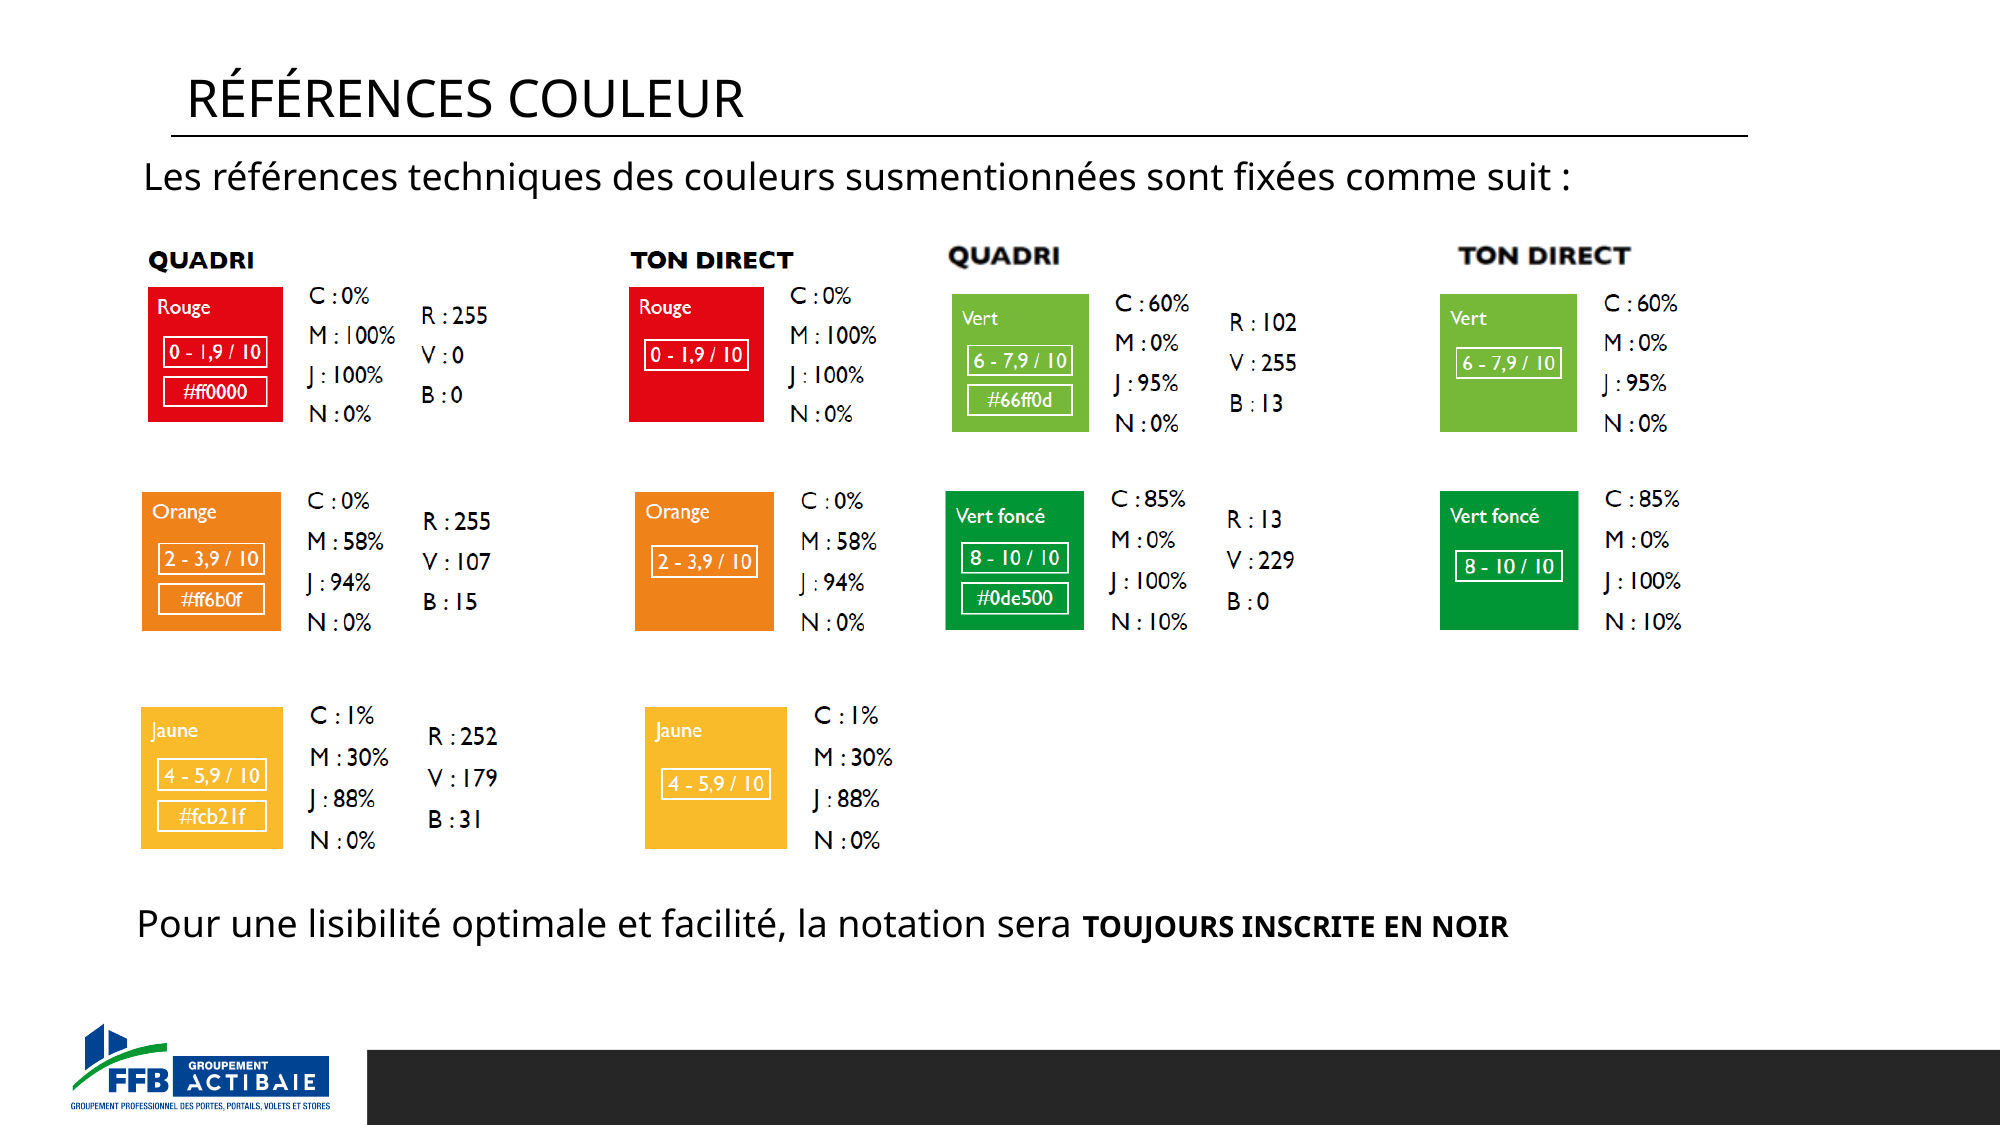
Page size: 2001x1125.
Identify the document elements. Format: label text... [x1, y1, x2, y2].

text_box Les références techniques des couleurs susmentionnées sont fixées comme suit : [128, 145, 1790, 206]
text_box Pour une lisibilité optimale et facilité, la notation sera TOUJOURS INSCRITE EN NOIR [121, 892, 1783, 953]
picture [922, 213, 1693, 448]
picture [121, 680, 931, 861]
picture [121, 230, 898, 448]
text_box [0, 1022, 368, 1125]
picture [114, 455, 1716, 658]
text_box RÉFÉRENCES COULEUR [171, 58, 1136, 135]
